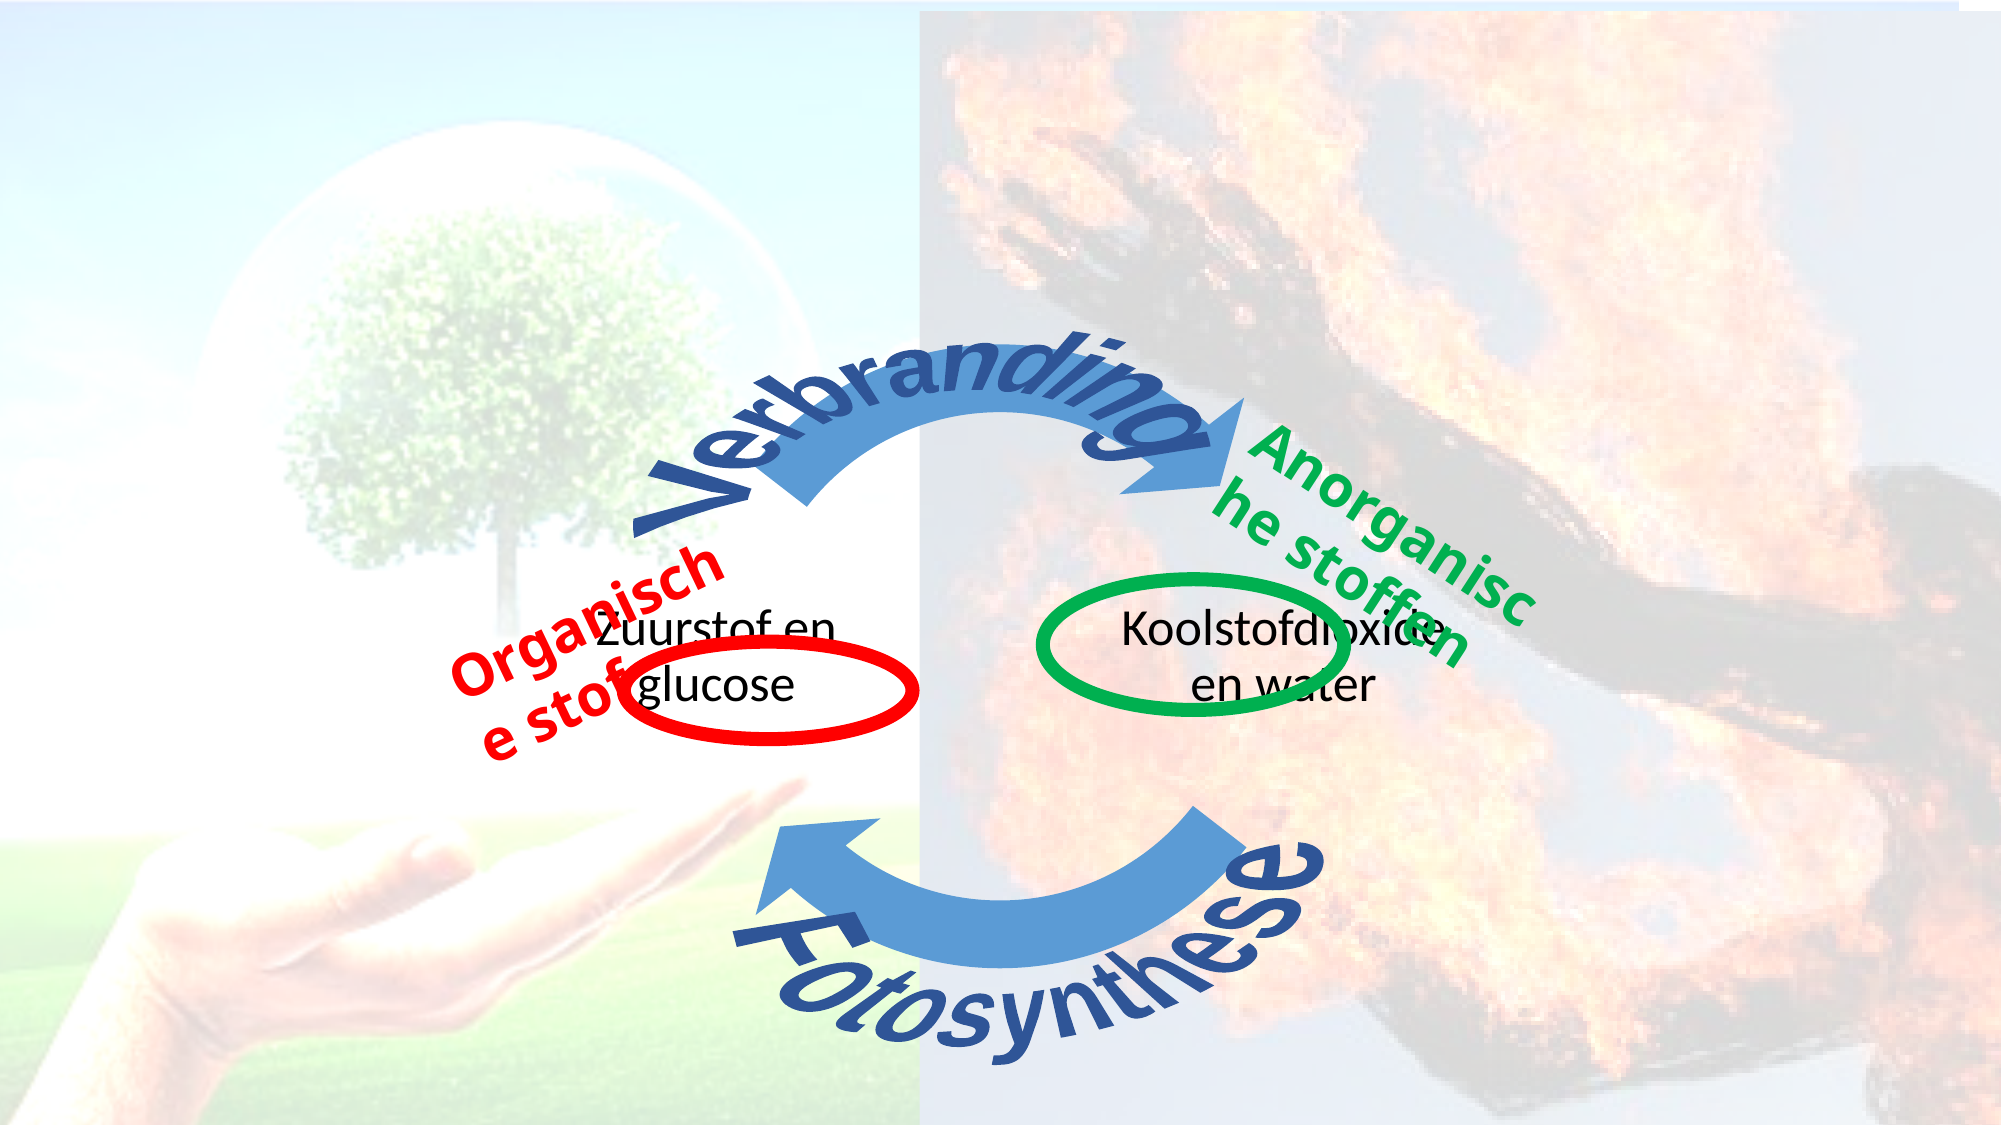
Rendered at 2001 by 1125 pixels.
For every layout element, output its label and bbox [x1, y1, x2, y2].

picture [0, 0, 2000, 1125]
list [137, 299, 1863, 1014]
